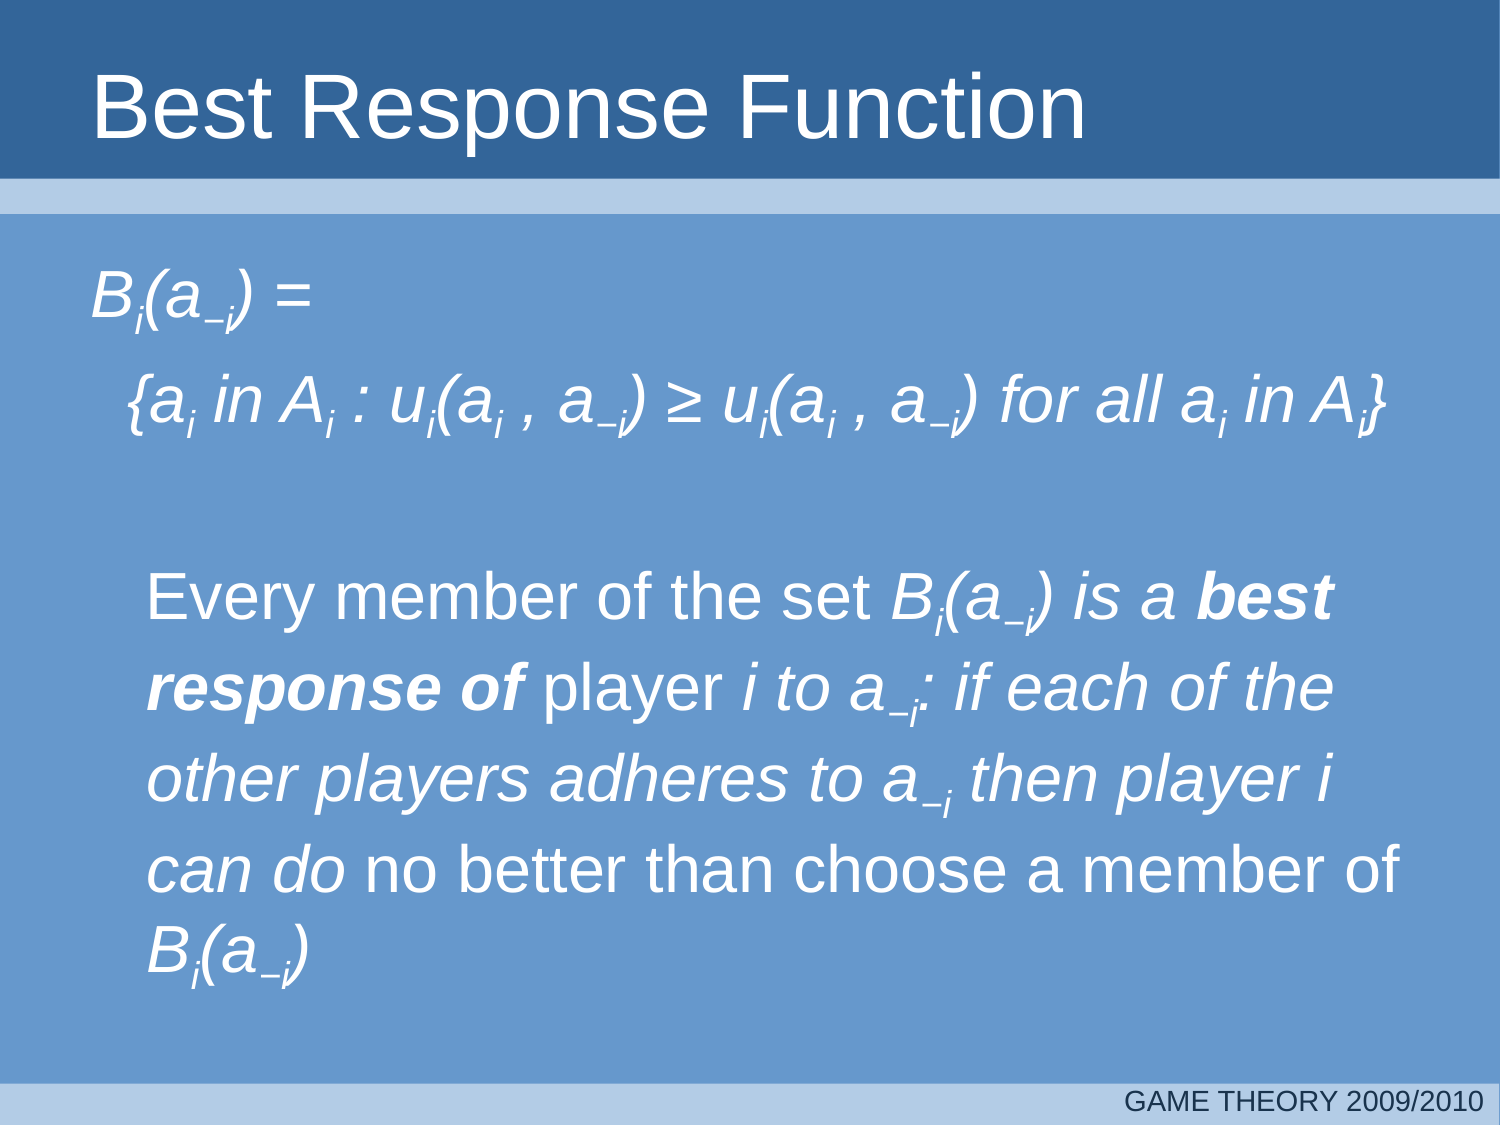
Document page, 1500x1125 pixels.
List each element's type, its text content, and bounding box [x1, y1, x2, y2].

text_box GAME THEORY 2009/2010 [1109, 1075, 1500, 1125]
title Best Response Function [74, 42, 1436, 162]
list Bi(a−i) = {ai in Ai : ui(ai , a−i) ≥ ui(ai , a−i) for all ai in Ai} Every member of the set Bi(a−i) is a best response of player i to a−i: if each of the other players adheres to a−i then player i can do no better than choose a member of Bi(a−i) [74, 243, 1436, 1000]
